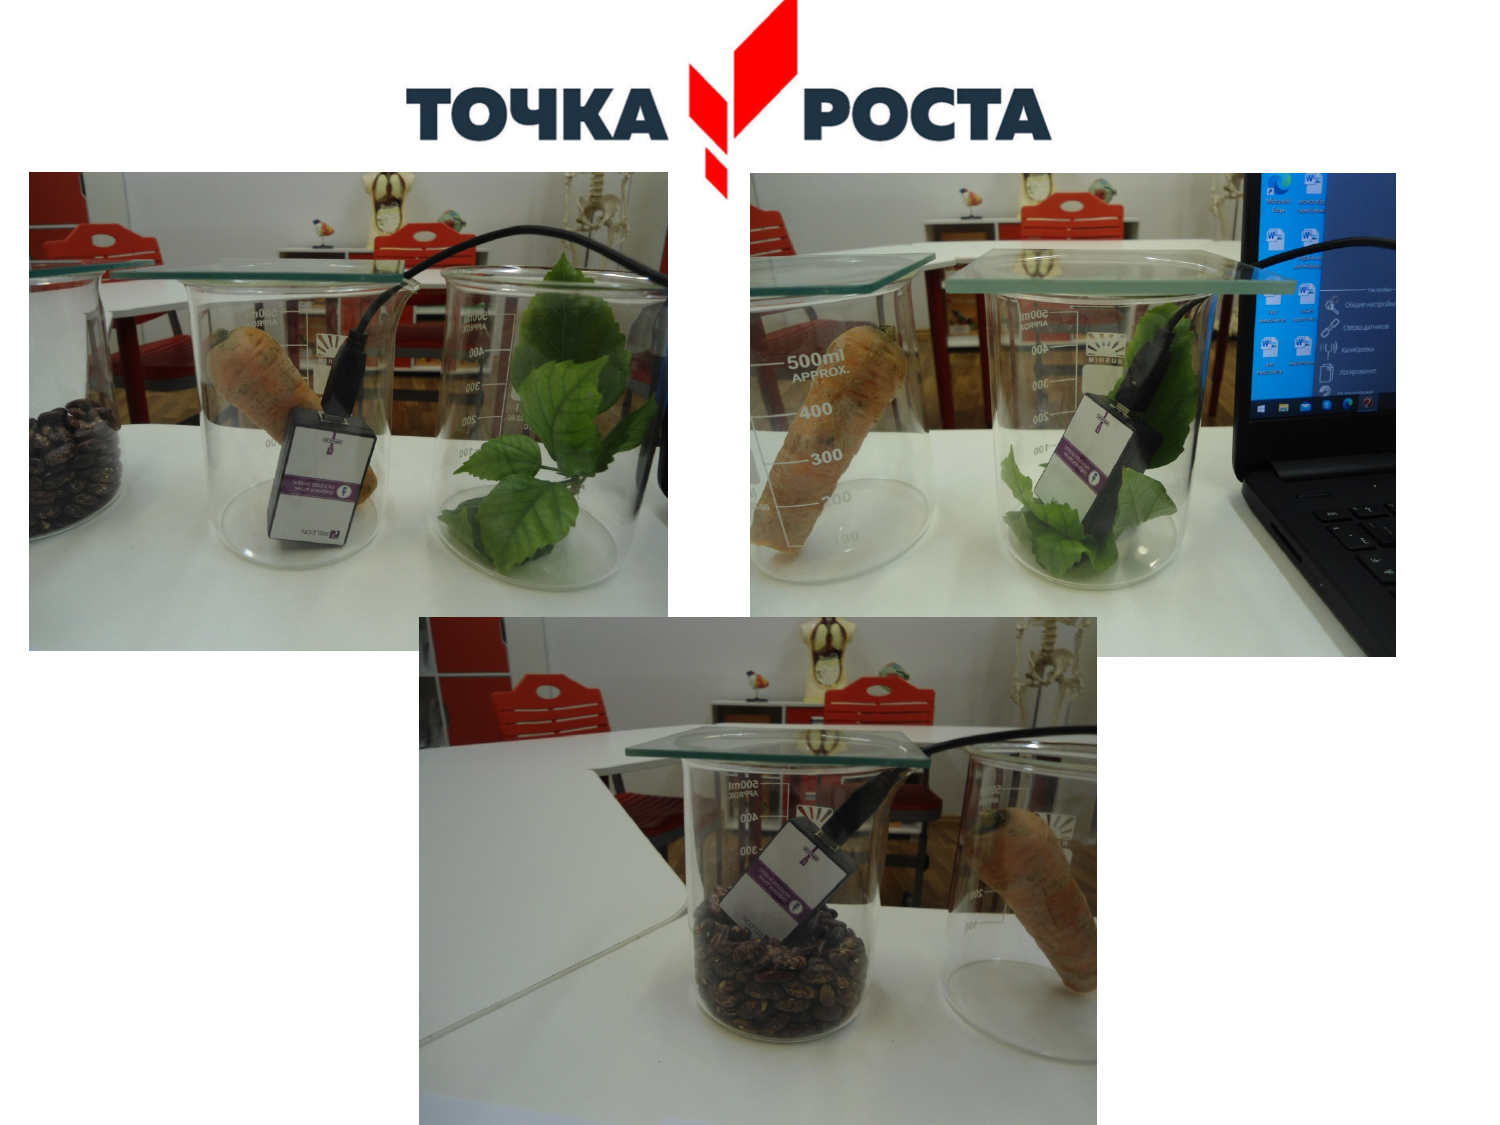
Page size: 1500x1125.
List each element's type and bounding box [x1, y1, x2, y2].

list [749, 172, 1396, 658]
picture [29, 0, 1115, 1125]
